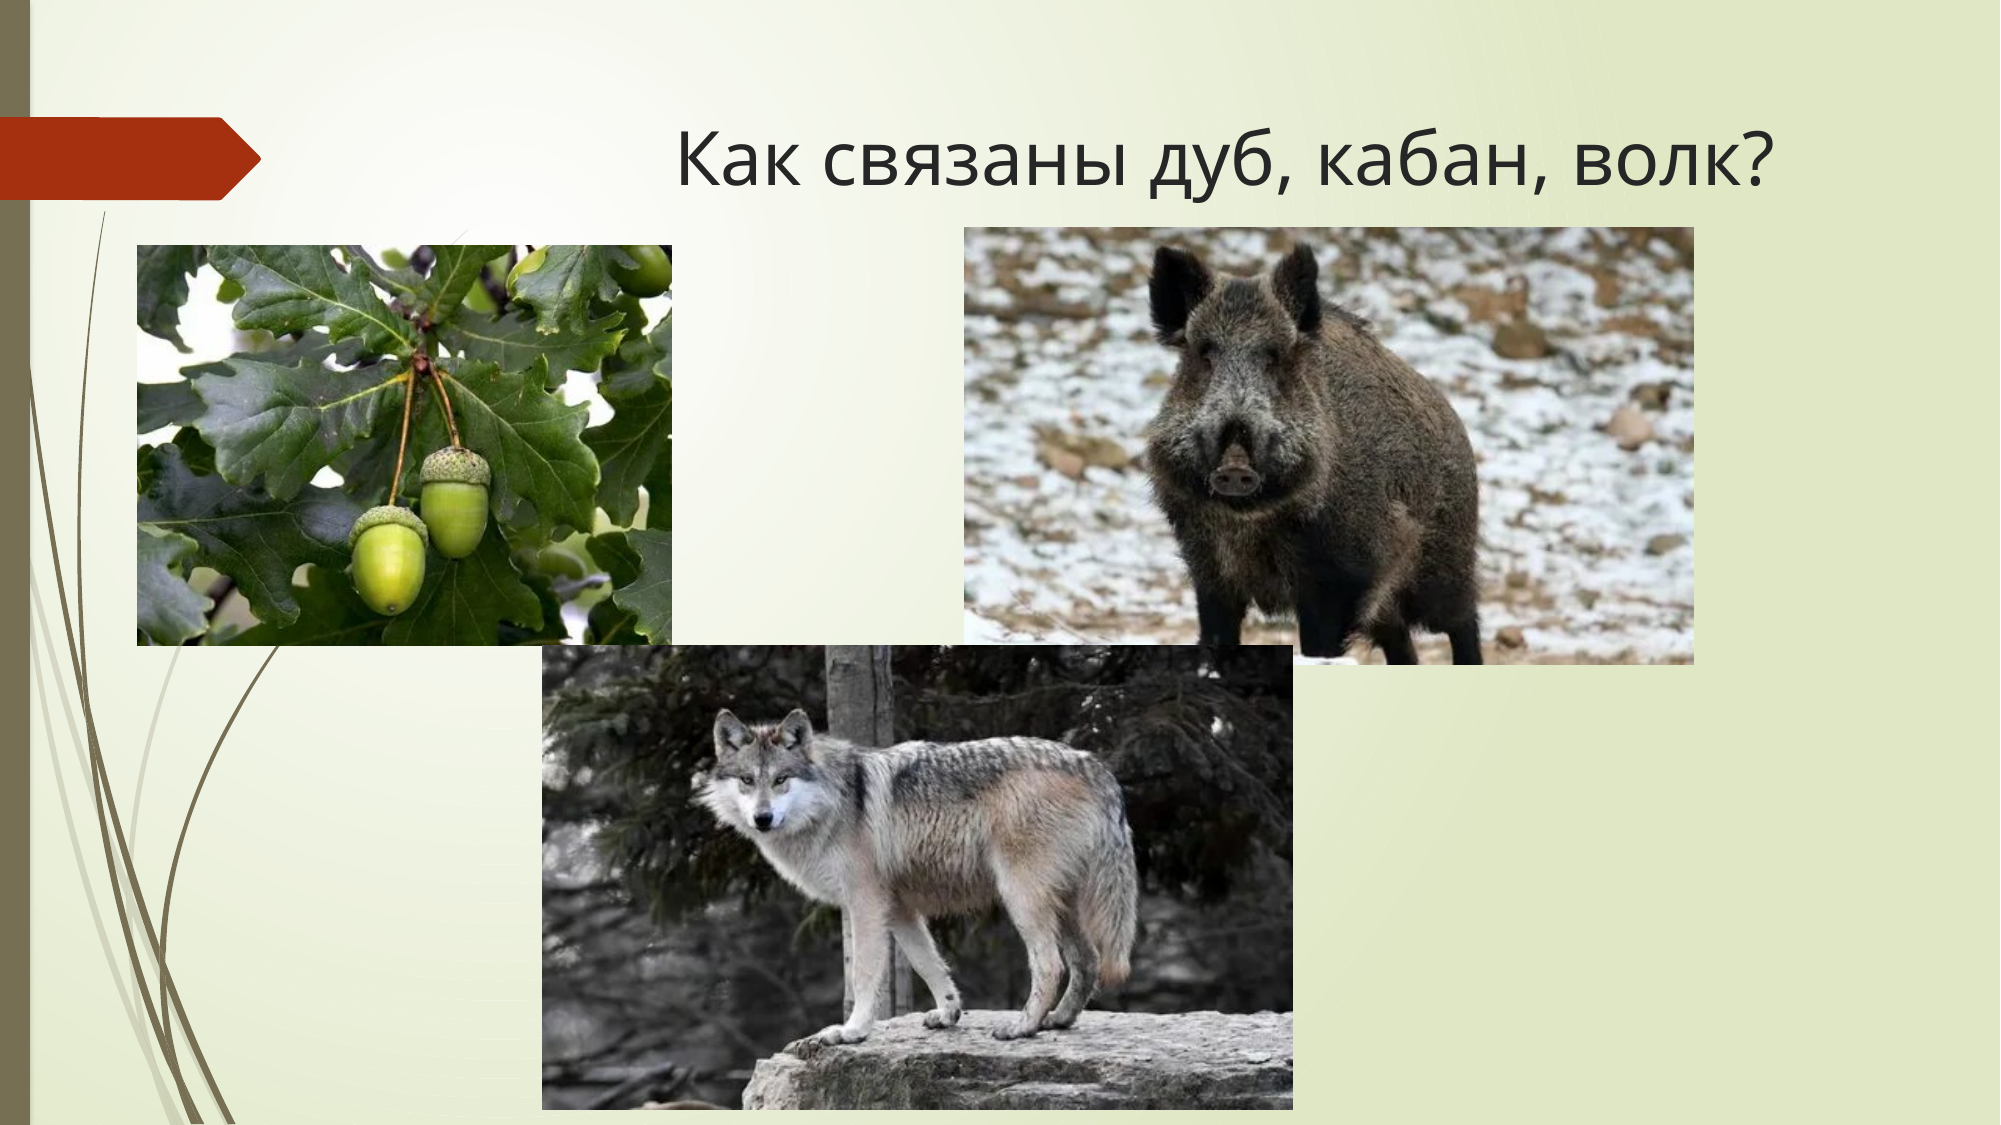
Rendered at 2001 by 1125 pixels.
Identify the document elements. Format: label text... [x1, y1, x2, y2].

picture [542, 226, 1694, 1110]
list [137, 245, 672, 646]
title Как связаны дуб, кабан, волк? [425, 102, 1888, 313]
